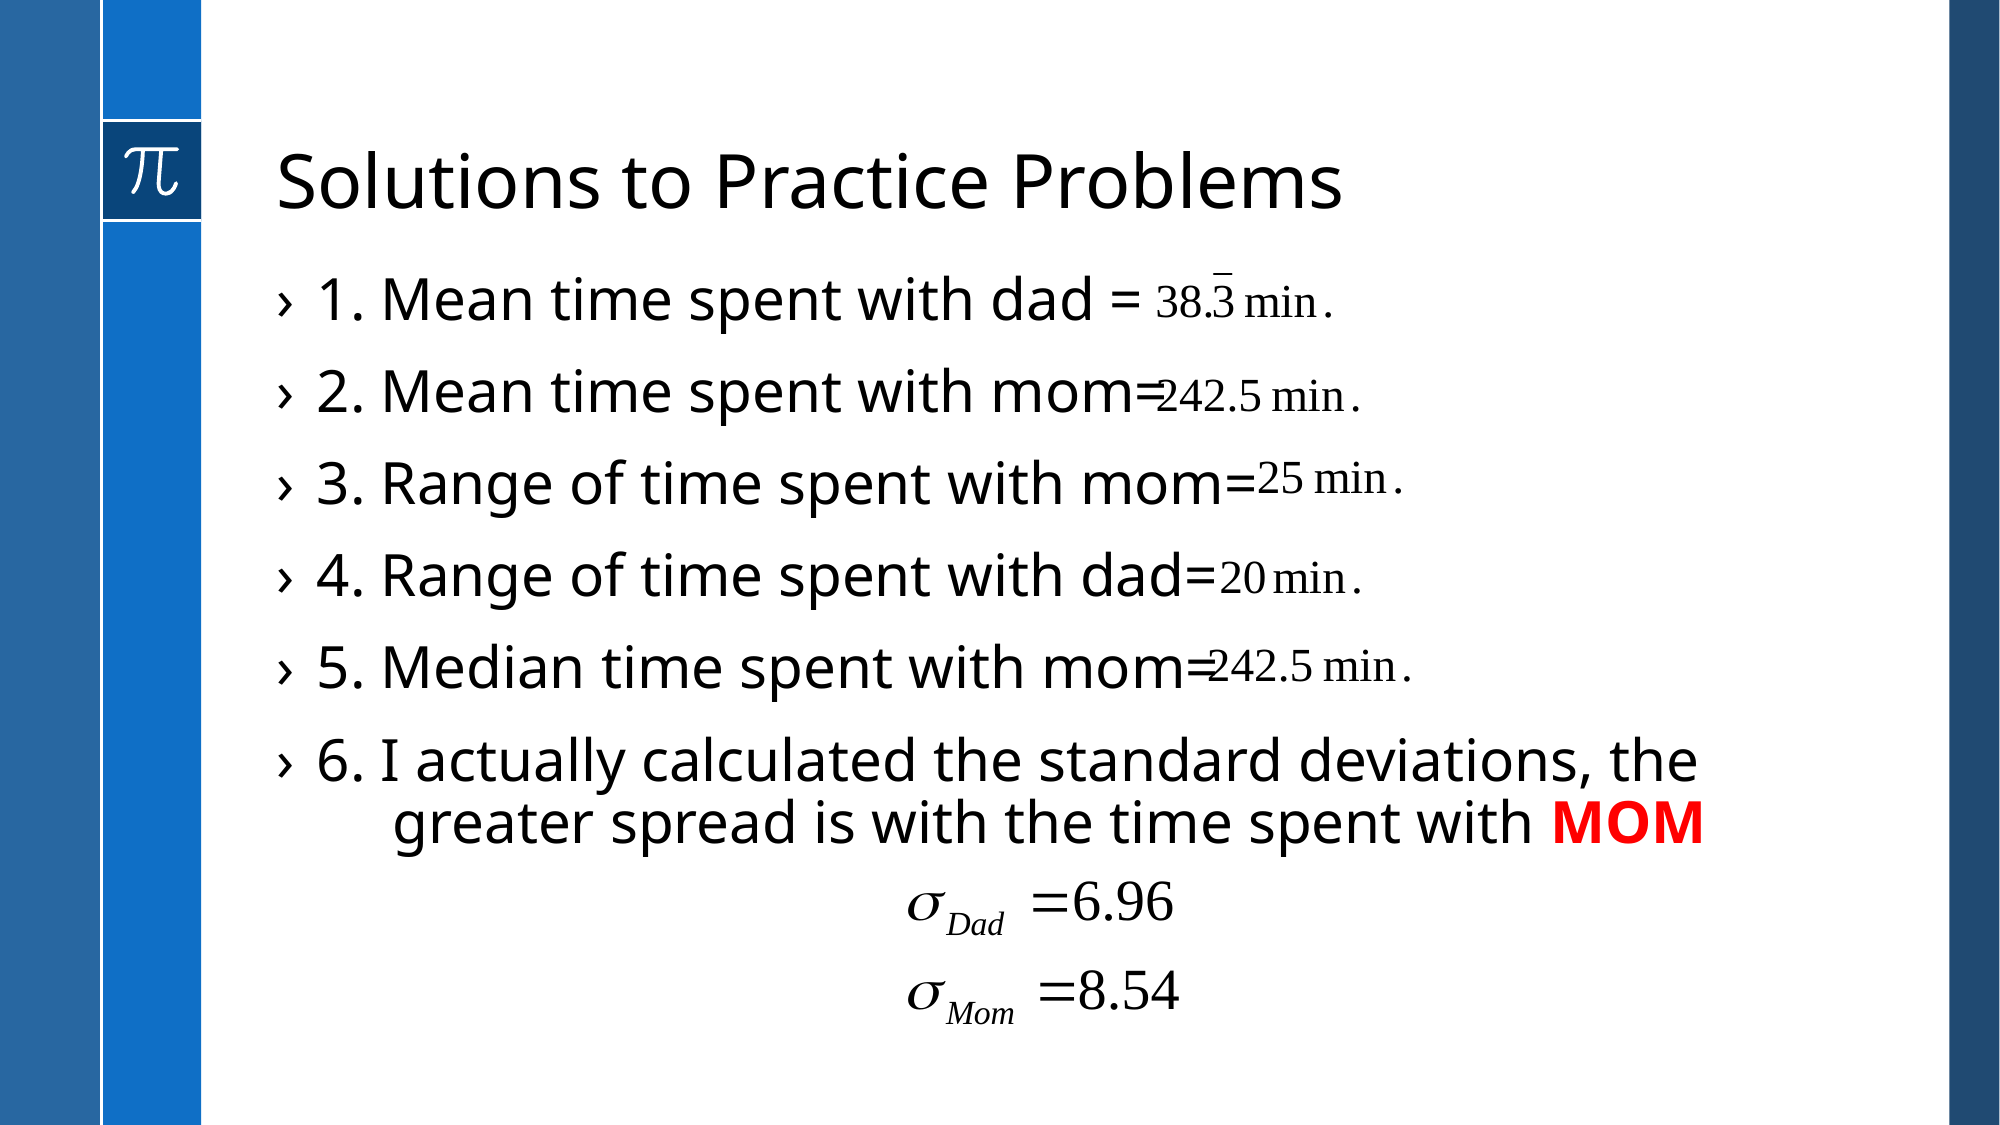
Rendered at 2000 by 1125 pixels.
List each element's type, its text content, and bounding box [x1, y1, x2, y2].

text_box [1199, 637, 1417, 701]
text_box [899, 862, 1192, 1038]
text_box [1249, 449, 1408, 514]
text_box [1212, 549, 1371, 606]
title Solutions to Practice Problems [261, 29, 1867, 233]
list 1. Mean time spent with dad = 2. Mean time spent with mom= 3. Range of time spent with mom= 4. Range of time spent with dad= 5. Median time spent with mom= 6. I actually calculated the standard deviations, the greater spread is with the time spent with MOM [261, 262, 1867, 1013]
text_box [1149, 262, 1340, 338]
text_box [1148, 368, 1366, 432]
